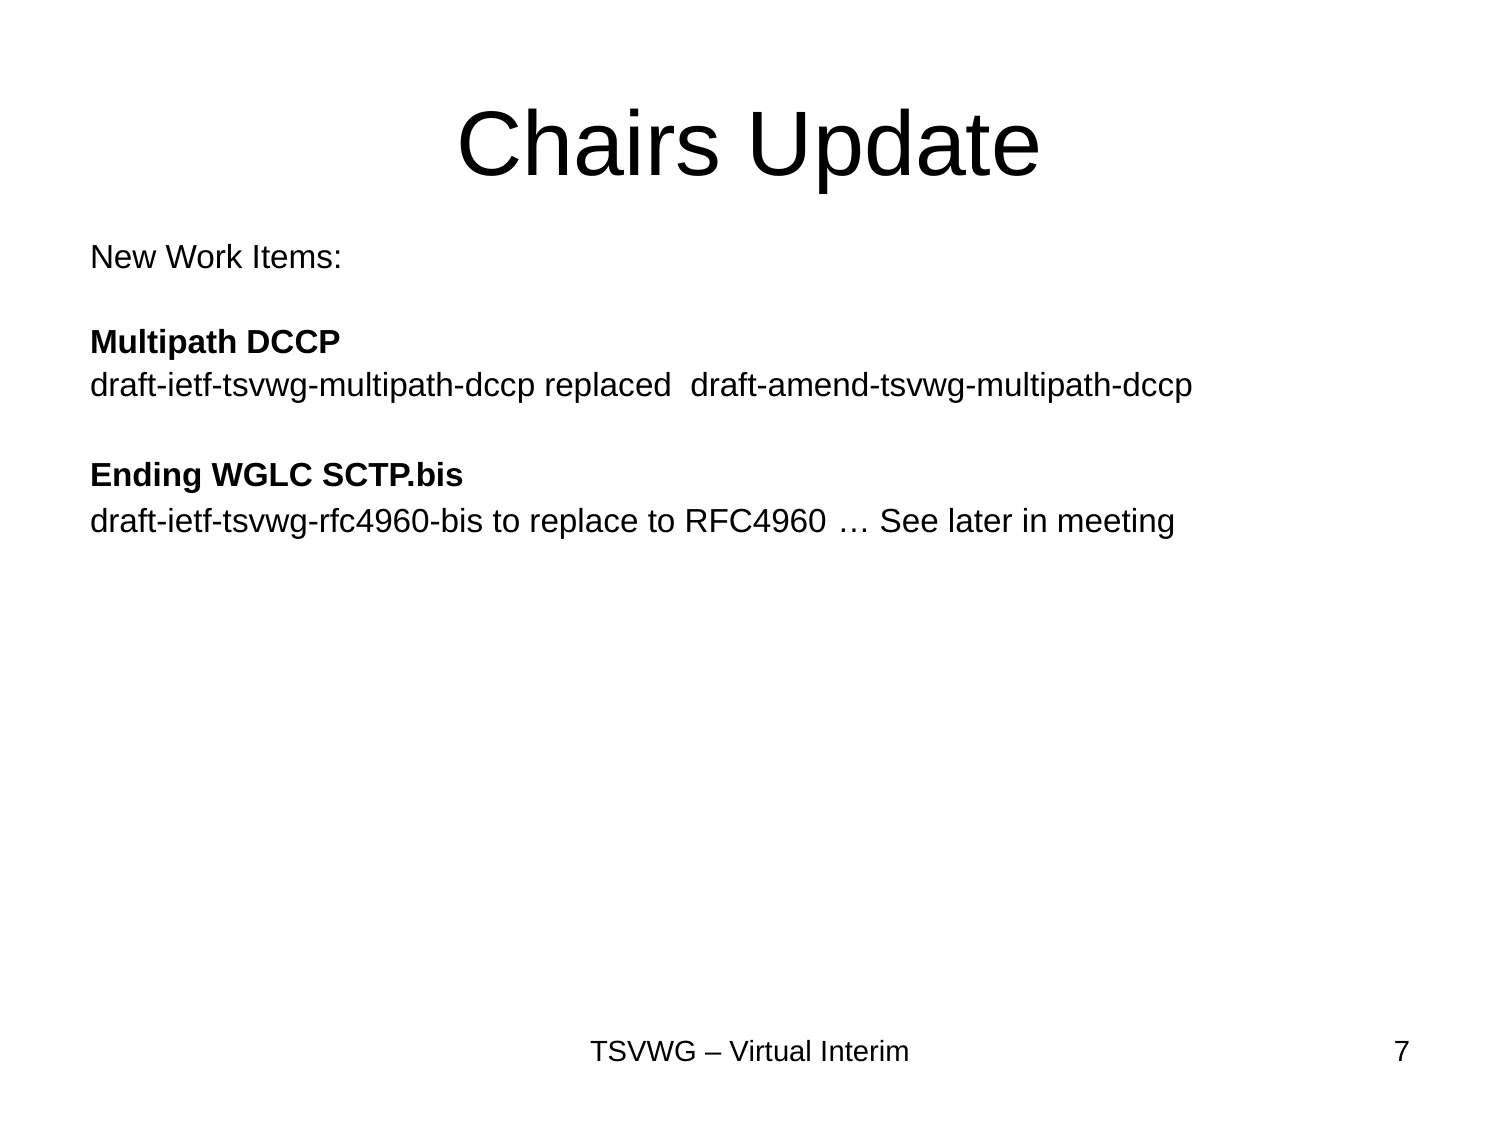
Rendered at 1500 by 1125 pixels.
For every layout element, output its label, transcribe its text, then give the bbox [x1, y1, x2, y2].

footer TSVWG – Virtual Interim [512, 1024, 988, 1103]
list New Work Items: Multipath DCCP draft-ietf-tsvwg-multipath-dccp replaced draft-amend-tsvwg-multipath-dccp Ending WGLC SCTP.bis draft-ietf-tsvwg-rfc4960-bis to replace to RFC4960 … See later in meeting [74, 232, 1426, 1006]
slide_number 7 [1074, 1024, 1426, 1103]
title Chairs Update [74, 44, 1426, 232]
